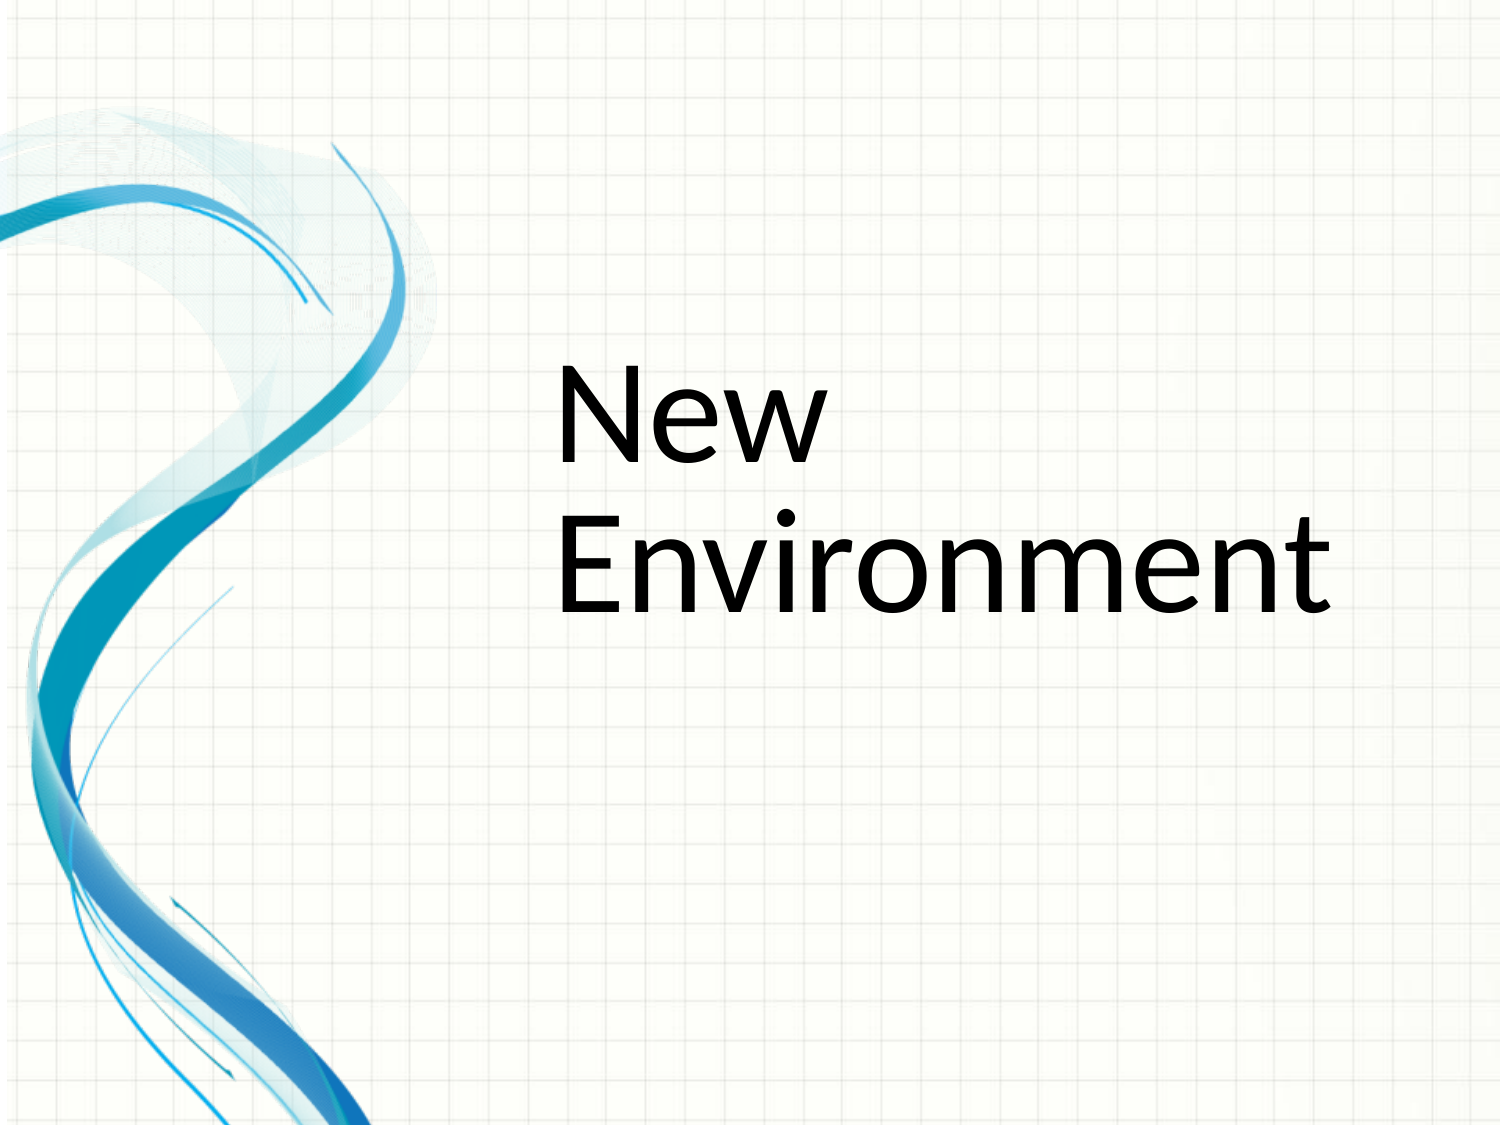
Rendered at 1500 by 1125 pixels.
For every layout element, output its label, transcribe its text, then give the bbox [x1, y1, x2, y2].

picture [0, 0, 1500, 1125]
text_box New Environment [537, 342, 1392, 975]
